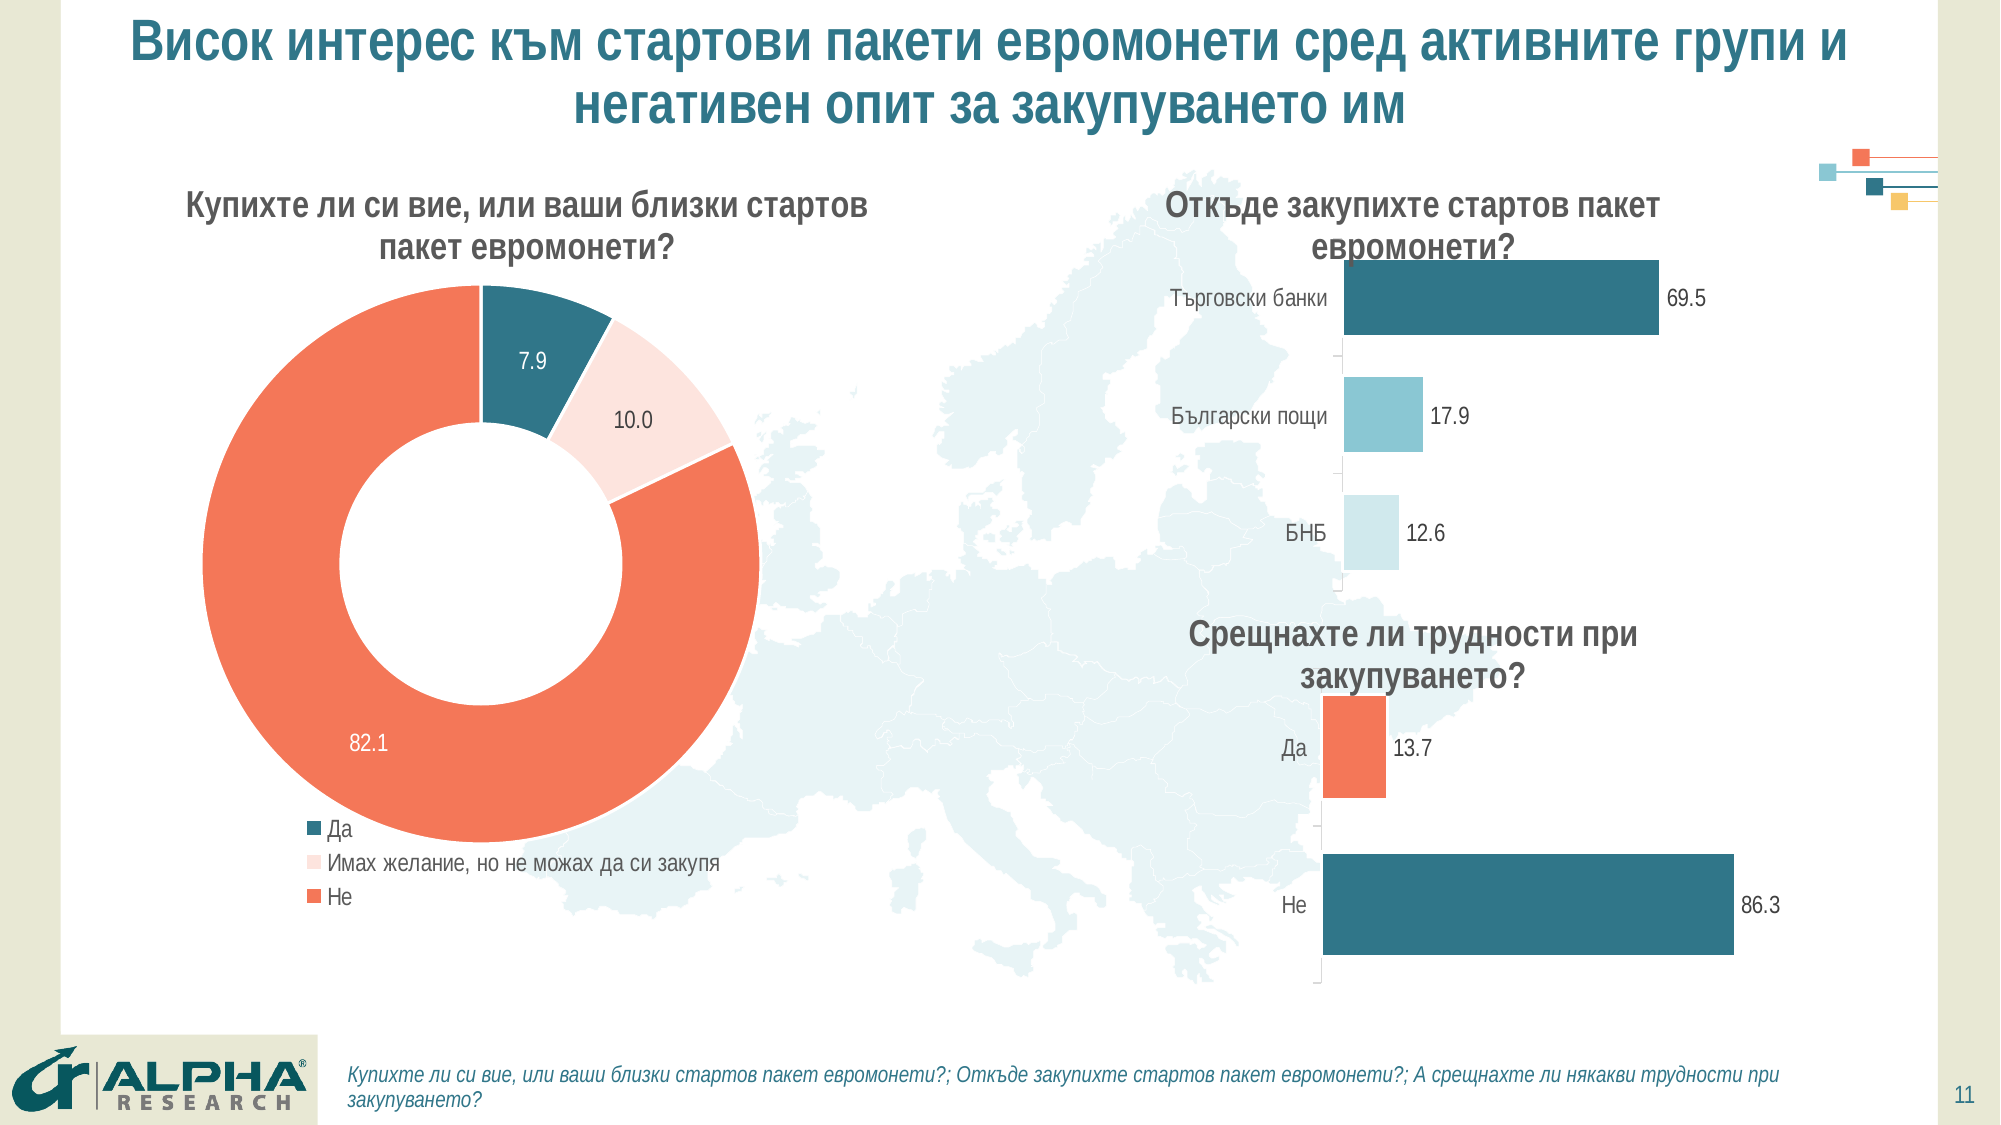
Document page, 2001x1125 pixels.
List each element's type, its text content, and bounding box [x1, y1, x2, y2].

chart [76, 171, 951, 917]
picture [12, 1046, 307, 1112]
chart [1004, 171, 1820, 984]
list Купихте ли си вие, или ваши близки стартов пакет евромонети?; Откъде закупихте стартов пакет евромонети?; А срещнахте ли някакви трудности при закупуването? [332, 1055, 1921, 1121]
slide_number 11 [1923, 1063, 1991, 1124]
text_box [466, 169, 1501, 985]
title Висок интерес към стартови пакети евромонети сред активните групи и негативен опит за закупуването им [57, 12, 1924, 135]
